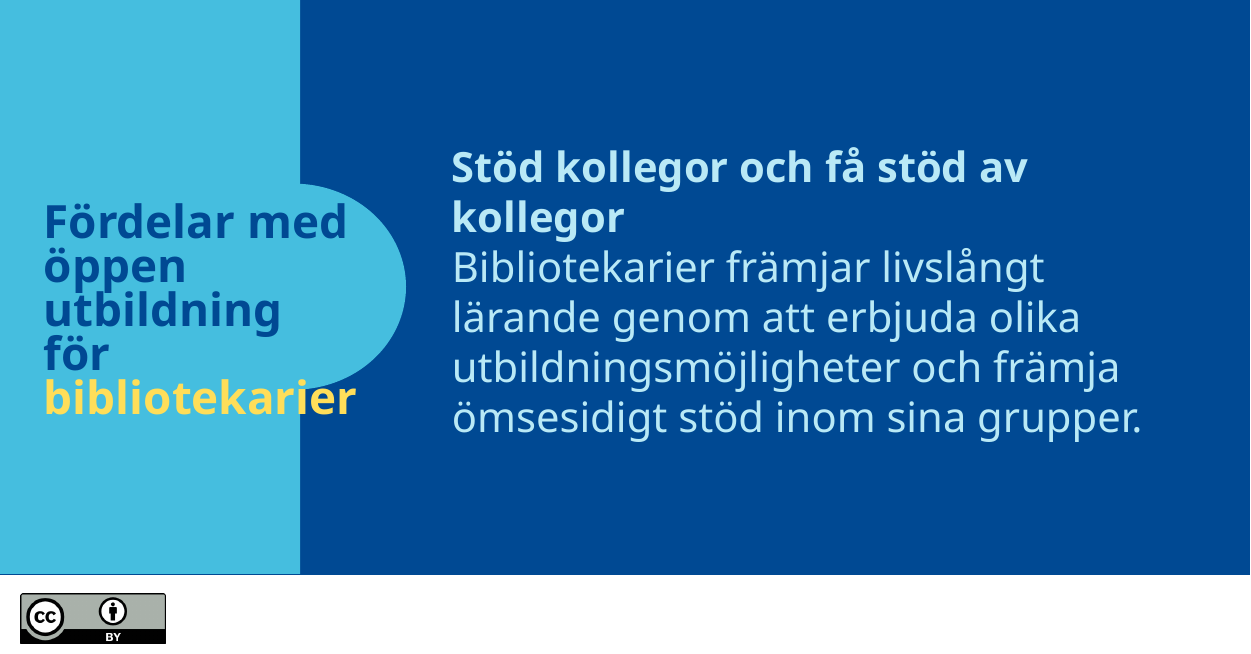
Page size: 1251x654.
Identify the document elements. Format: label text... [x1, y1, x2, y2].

text_box [0, 0, 301, 574]
picture [20, 592, 166, 645]
text_box Stöd kollegor och få stöd av kollegor Bibliotekarier främjar livslångt lärande genom att erbjuda olika utbildningsmöjligheter och främja ömsesidigt stöd inom sina grupper. [439, 128, 1202, 453]
text_box Fördelar med öppen utbildning för bibliotekarier [31, 191, 373, 436]
text_box [373, 213, 407, 360]
text_box [252, 183, 336, 191]
text_box [0, 582, 1250, 654]
